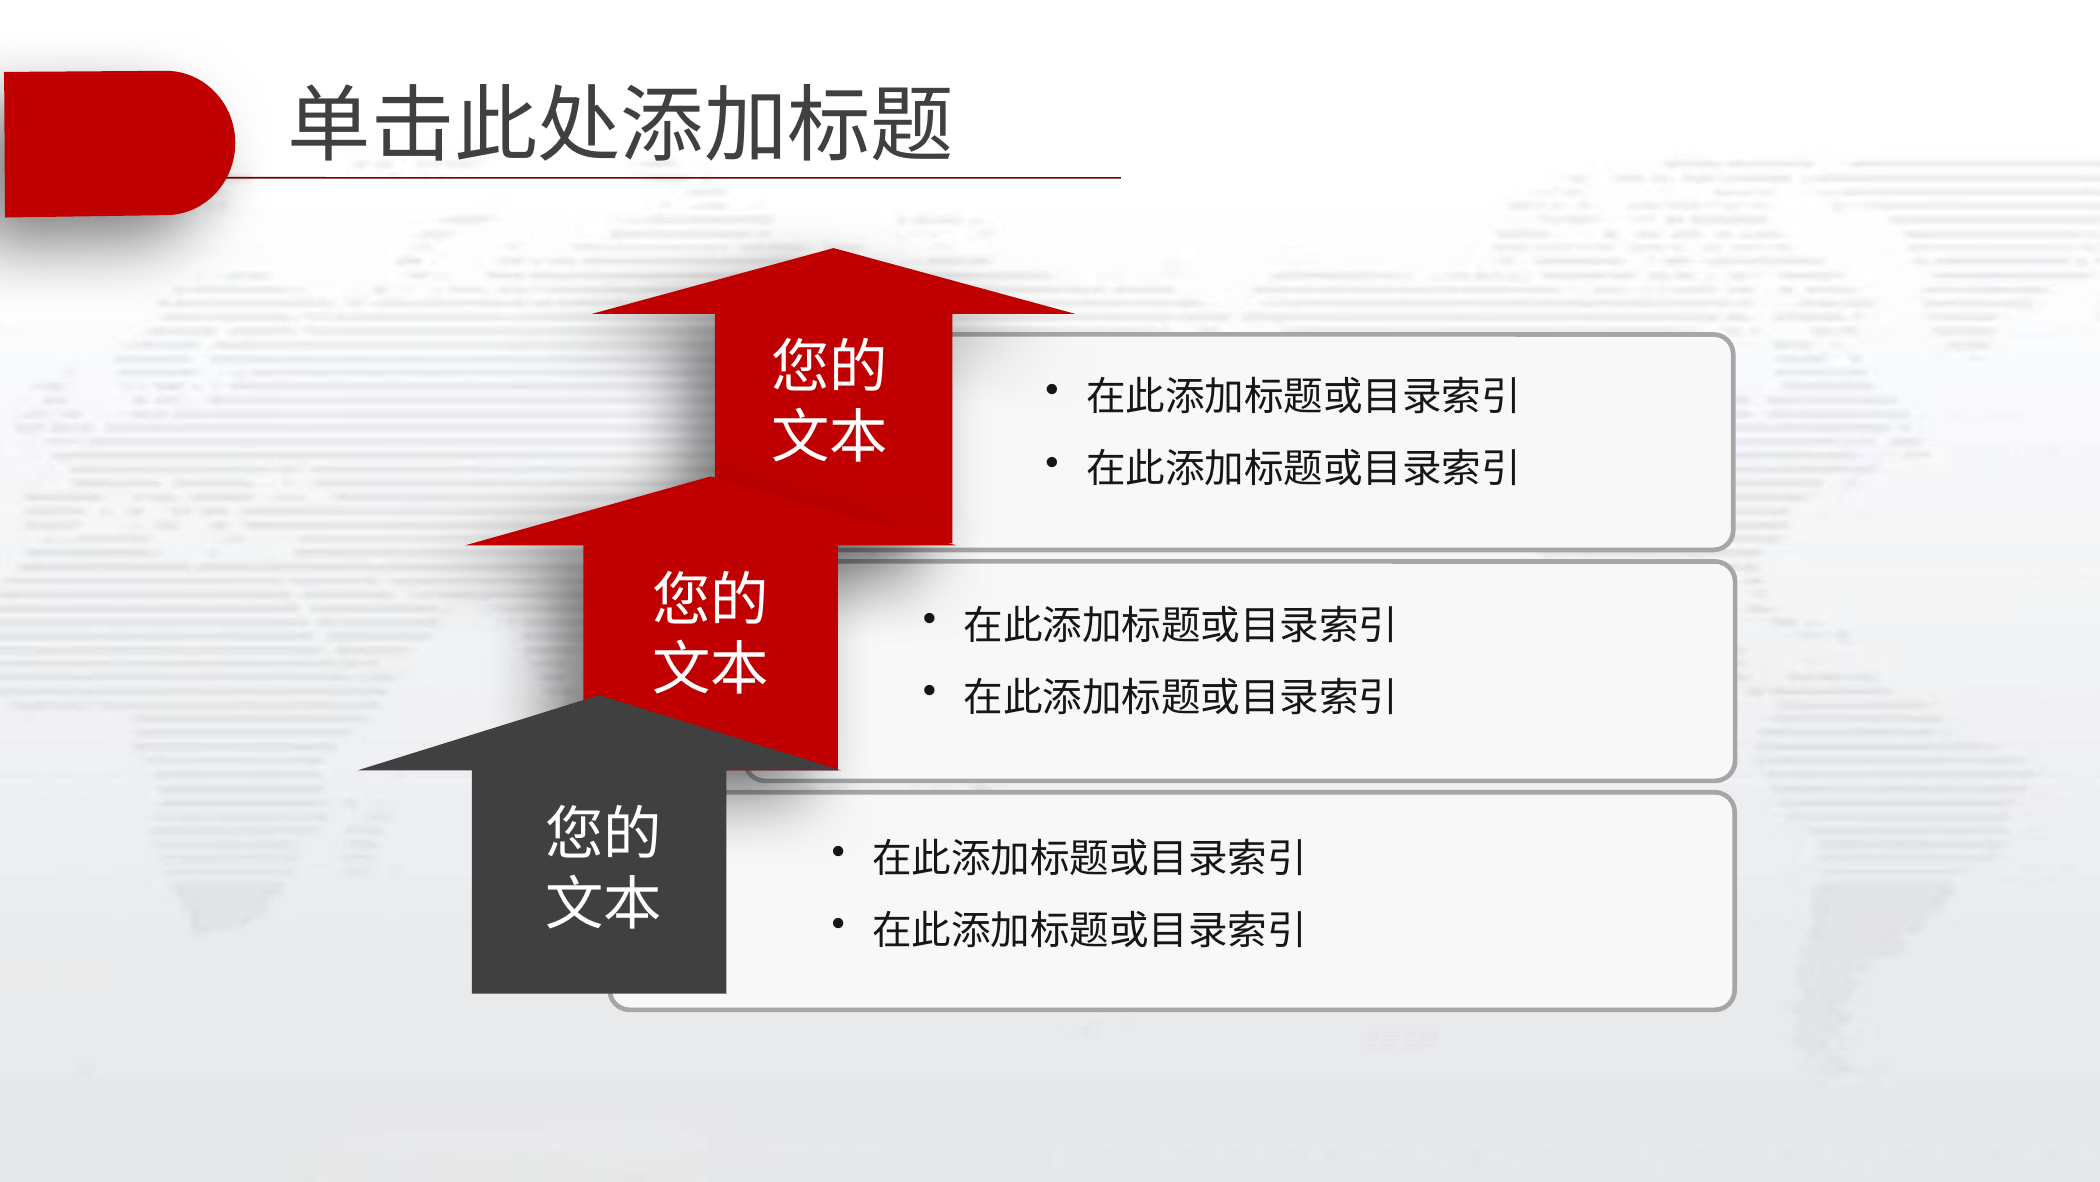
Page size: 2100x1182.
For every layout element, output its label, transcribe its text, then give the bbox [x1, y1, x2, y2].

text_box 在此添加标题或目录索引 在此添加标题或目录索引 [961, 586, 1617, 728]
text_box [591, 247, 1076, 544]
text_box [614, 792, 1735, 1010]
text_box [357, 694, 842, 994]
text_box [464, 476, 957, 771]
picture [0, 0, 2100, 1182]
text_box 在此添加标题或目录索引 在此添加标题或目录索引 [846, 819, 1527, 961]
title 单击此处添加标题 [270, 47, 1691, 196]
text_box [865, 561, 1736, 781]
text_box 在此添加标题或目录索引 在此添加标题或目录索引 [1080, 357, 1672, 499]
text_box [1078, 334, 1734, 550]
